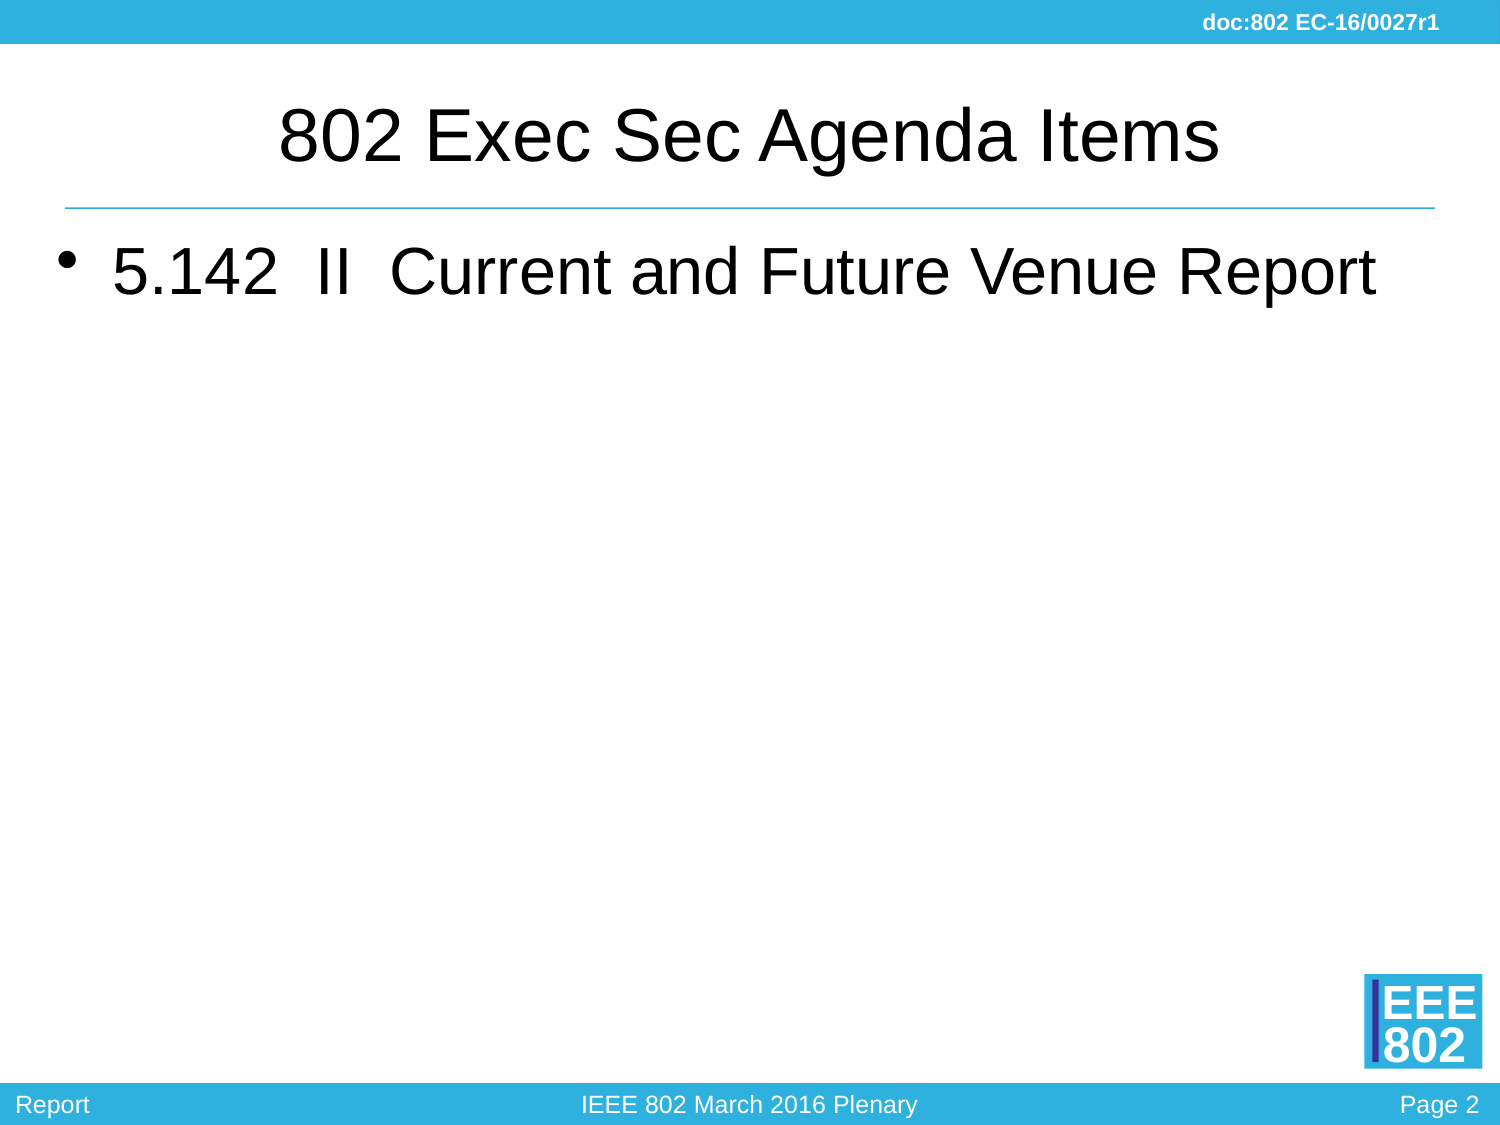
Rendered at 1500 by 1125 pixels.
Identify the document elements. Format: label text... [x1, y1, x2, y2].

list 5.142 II Current and Future Venue Report [41, 220, 1450, 963]
title 802 Exec Sec Agenda Items [75, 66, 1425, 197]
